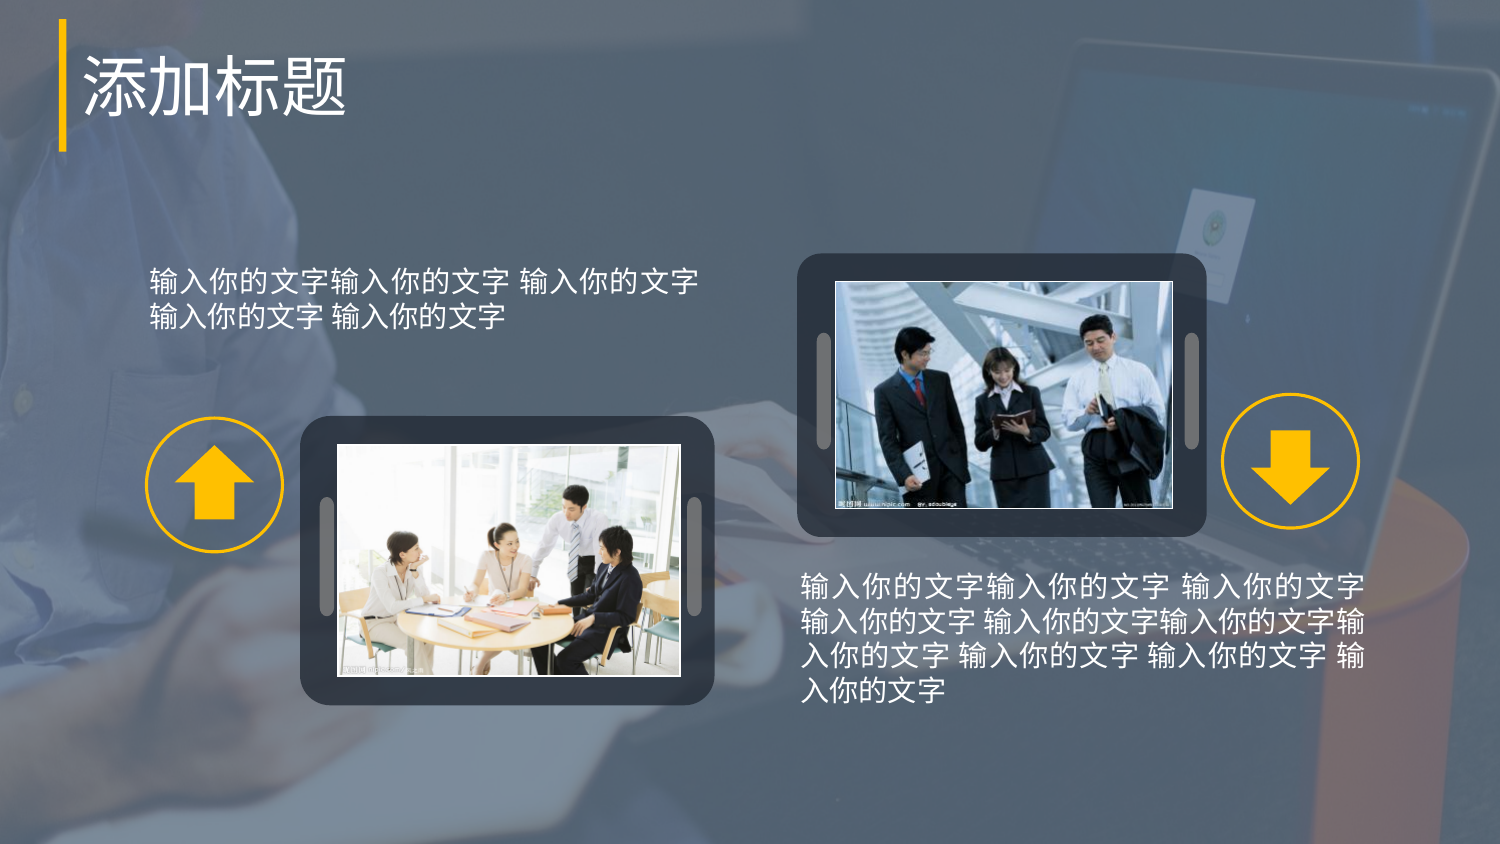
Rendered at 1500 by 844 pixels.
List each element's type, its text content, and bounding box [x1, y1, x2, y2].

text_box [797, 253, 1207, 537]
text_box 输入你的文字输入你的文字 输入你的文字 输入你的文字 输入你的文字 [134, 256, 715, 342]
text_box 输入你的文字输入你的文字 输入你的文字 输入你的文字 输入你的文字输入你的文字输入你的文字 输入你的文字 输入你的文字 输入你的文字 [785, 560, 1381, 716]
text_box [58, 18, 67, 153]
text_box [1221, 393, 1360, 530]
text_box [1248, 429, 1333, 507]
text_box [172, 443, 257, 521]
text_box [300, 416, 715, 706]
picture [0, 0, 1500, 844]
text_box [145, 417, 284, 553]
text_box 添加标题 [66, 37, 503, 133]
